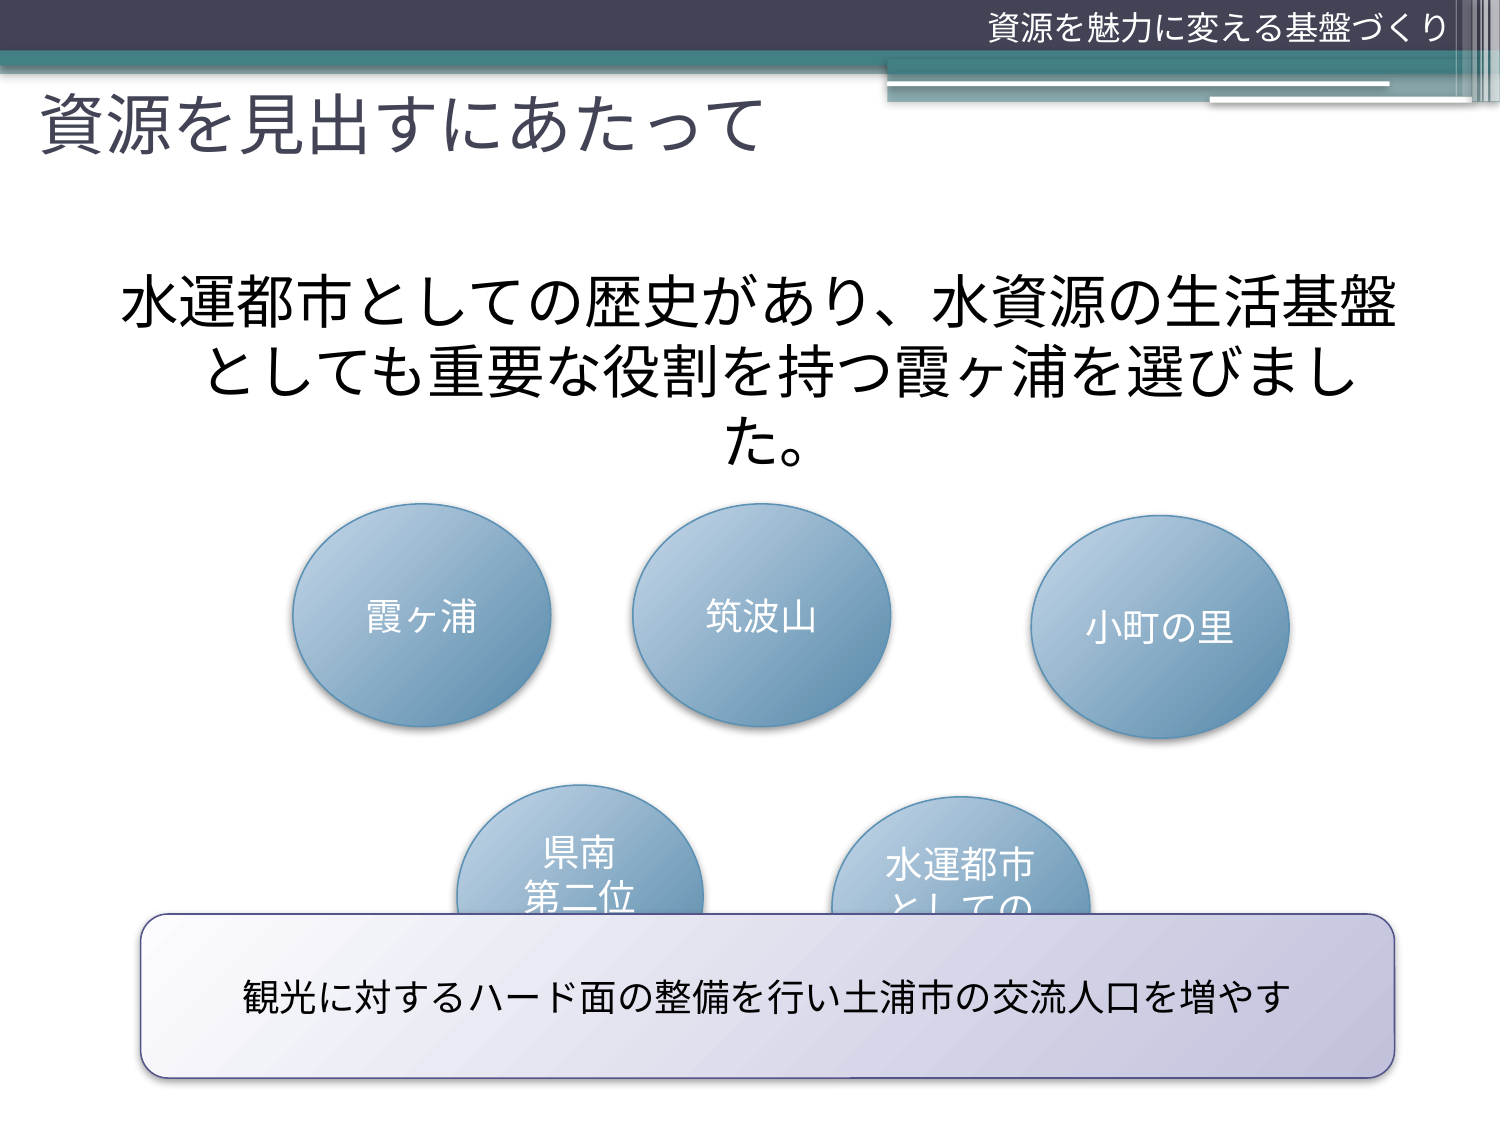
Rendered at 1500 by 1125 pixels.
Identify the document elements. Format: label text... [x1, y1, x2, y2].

text_box 霞ヶ浦 [292, 503, 552, 728]
list 水運都市としての歴史があり、水資源の生活基盤としても重要な役割を持つ霞ヶ浦を選びました。 [74, 257, 1426, 1079]
text_box 県南 第二位の都市 [456, 784, 704, 911]
text_box 筑波山 [632, 503, 892, 728]
text_box 水運都市 としての 歴史 [831, 796, 1091, 911]
text_box 観光に対するハード面の整備を行い土浦市の交流人口を増やす [139, 913, 1396, 1079]
title 資源を見出すにあたって [23, 70, 880, 177]
text_box 小町の里 [1030, 514, 1290, 739]
text_box 資源を魅力に変える基盤づくり [972, 0, 1475, 55]
